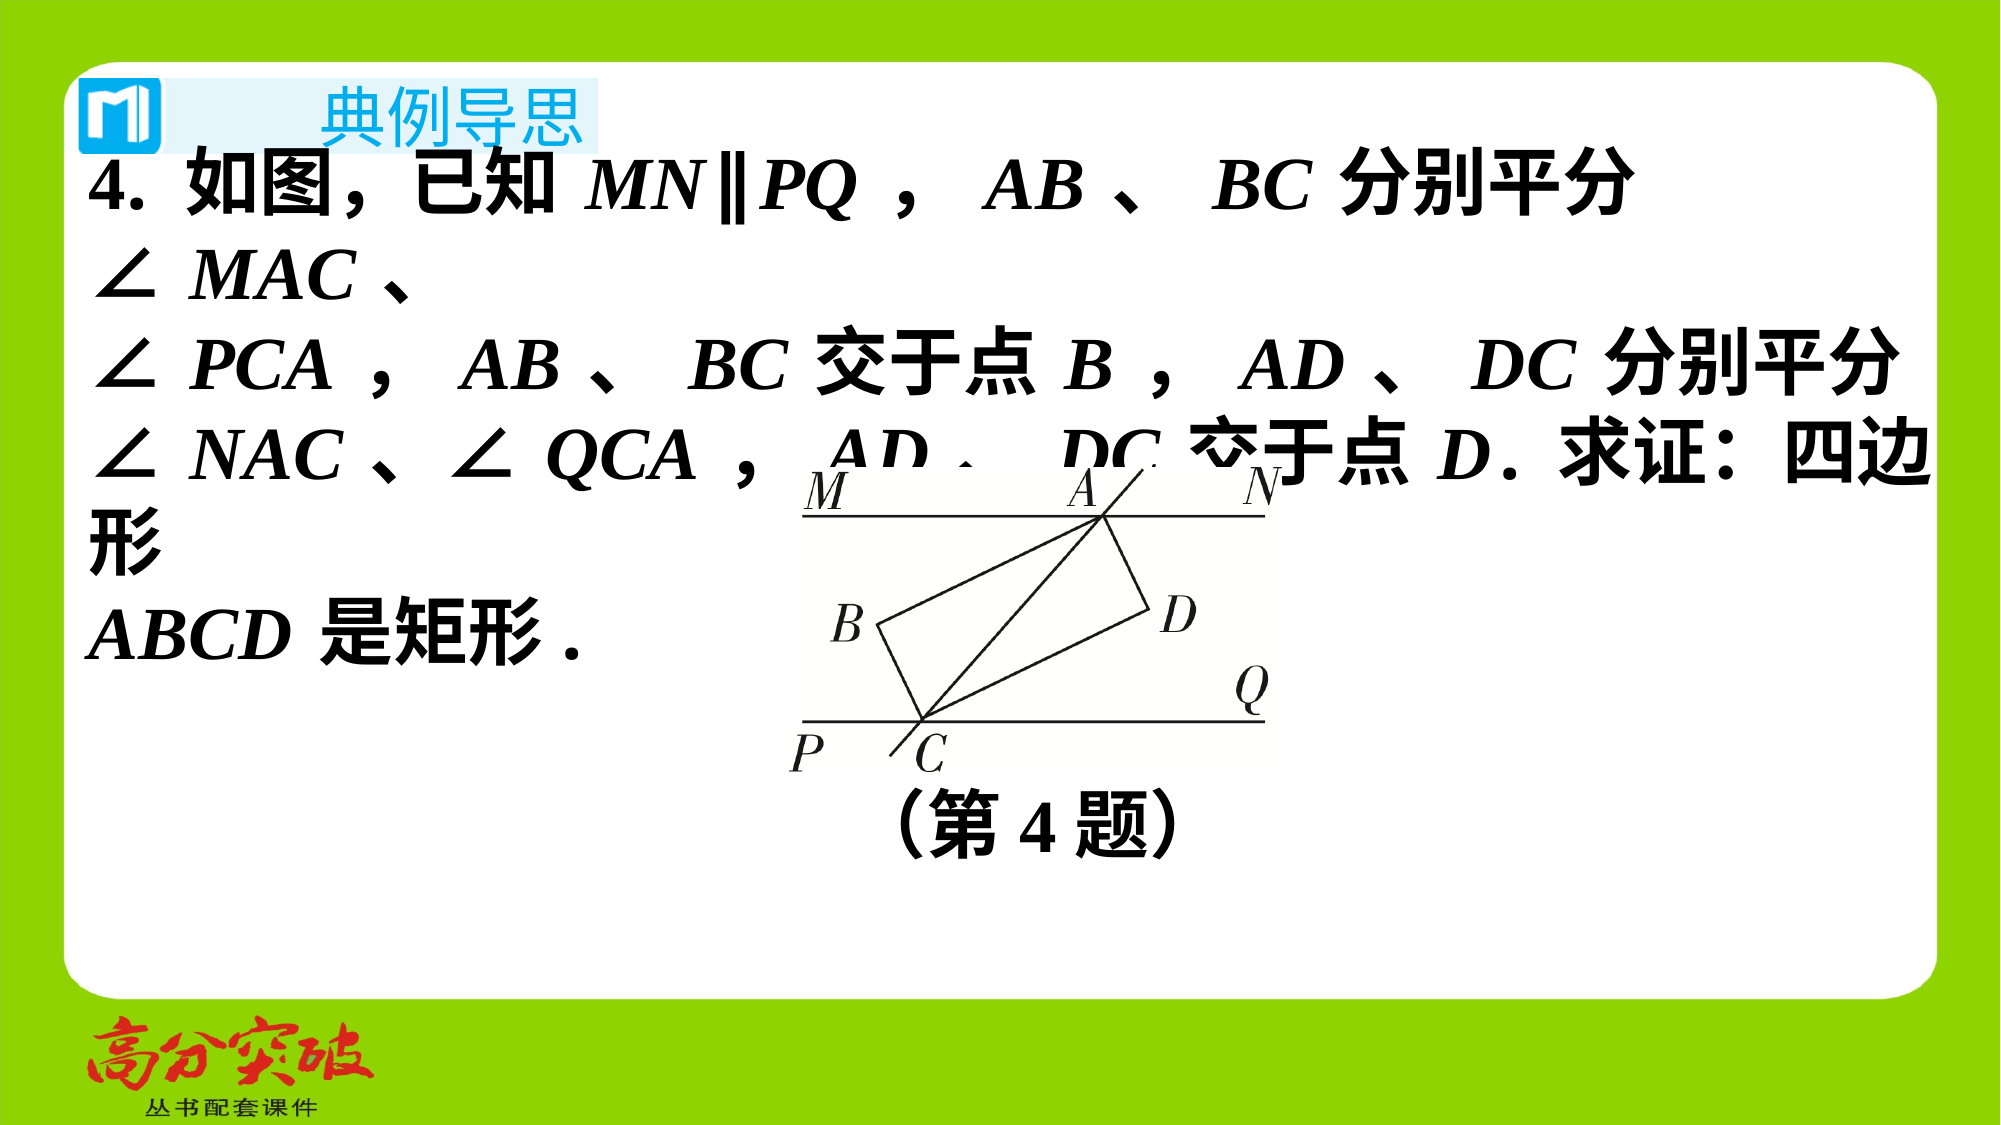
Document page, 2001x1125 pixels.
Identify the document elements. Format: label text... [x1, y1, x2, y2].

picture [0, 0, 2001, 1125]
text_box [789, 467, 1282, 869]
text_box 4. 如图，已知MN∥PQ，AB、BC分别平分∠MAC、 ∠PCA，AB、BC交于点B，AD、DC分别平分 ∠NAC、∠QCA，AD、DC交于点D. 求证：四边形 ABCD是矩形. [88, 134, 1974, 498]
